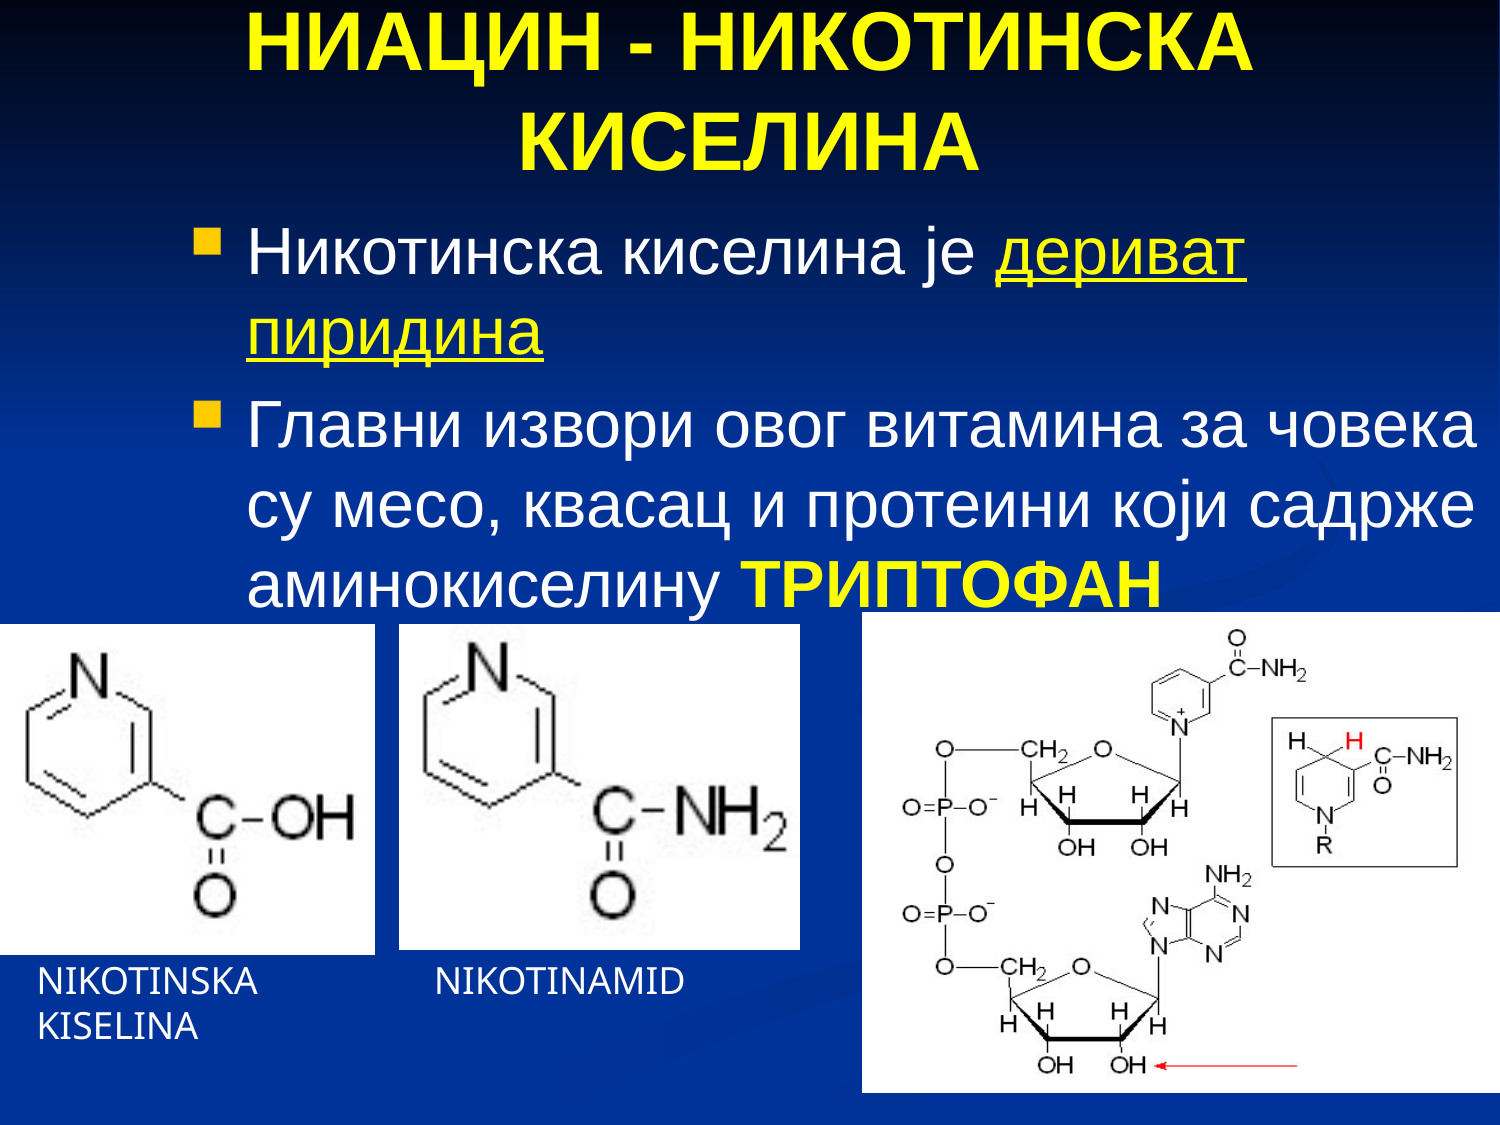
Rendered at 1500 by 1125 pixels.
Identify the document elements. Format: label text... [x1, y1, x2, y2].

text_box NIKOTINAMID [419, 959, 701, 1010]
picture [0, 624, 376, 955]
list Никотинска киселина је дериват пиридина Главни извори овог витамина за човека су месо, квасац и протеини који садрже аминокиселину ТРИПТОФАН [174, 200, 1500, 588]
text_box NIKOTINSKA KISELINA [21, 964, 273, 1055]
title НИАЦИН - НИКОТИНСКА КИСЕЛИНА [0, 0, 1500, 175]
picture [862, 612, 1500, 1094]
picture [399, 624, 801, 951]
